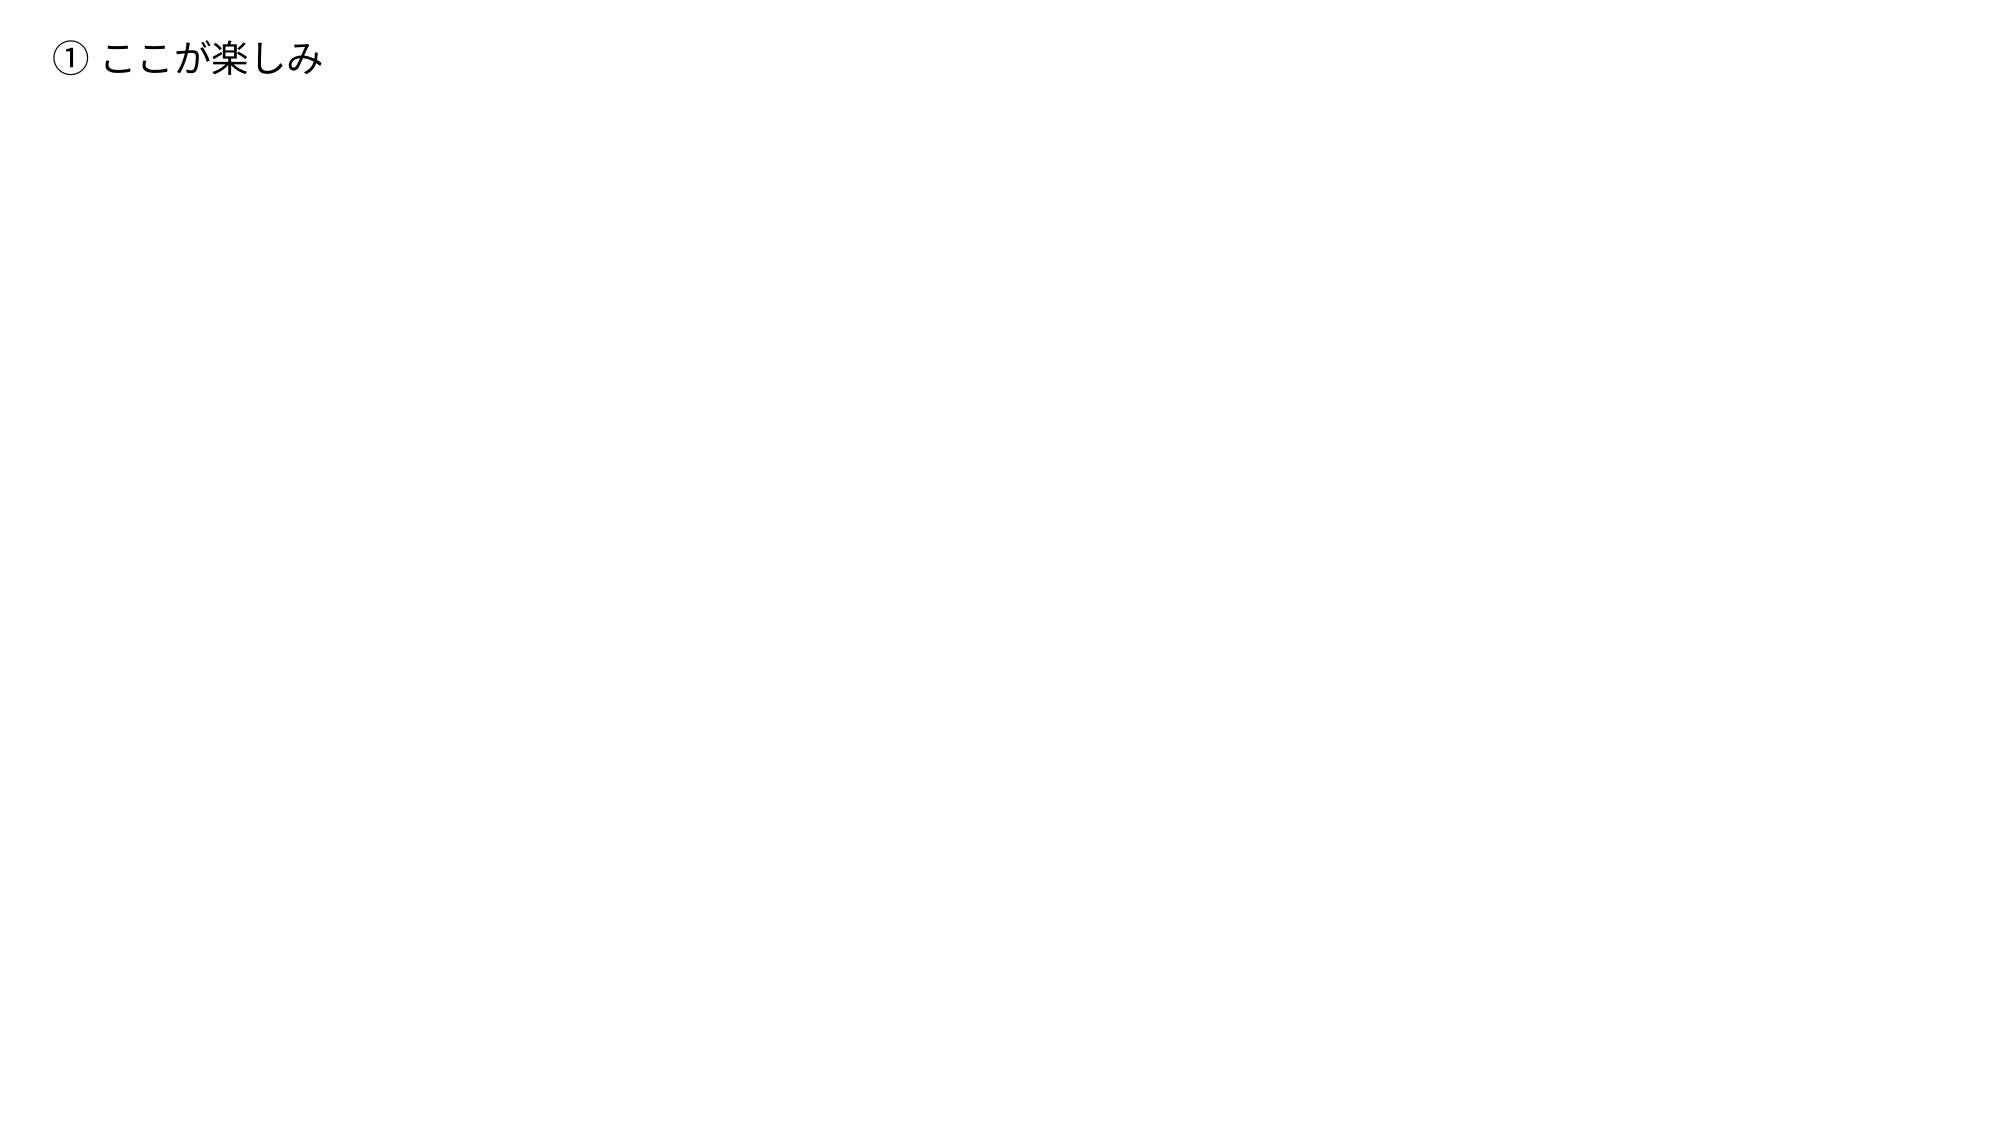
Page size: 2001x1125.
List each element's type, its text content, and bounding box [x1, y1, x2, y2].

text_box ①ここが楽しみ [37, 27, 473, 88]
